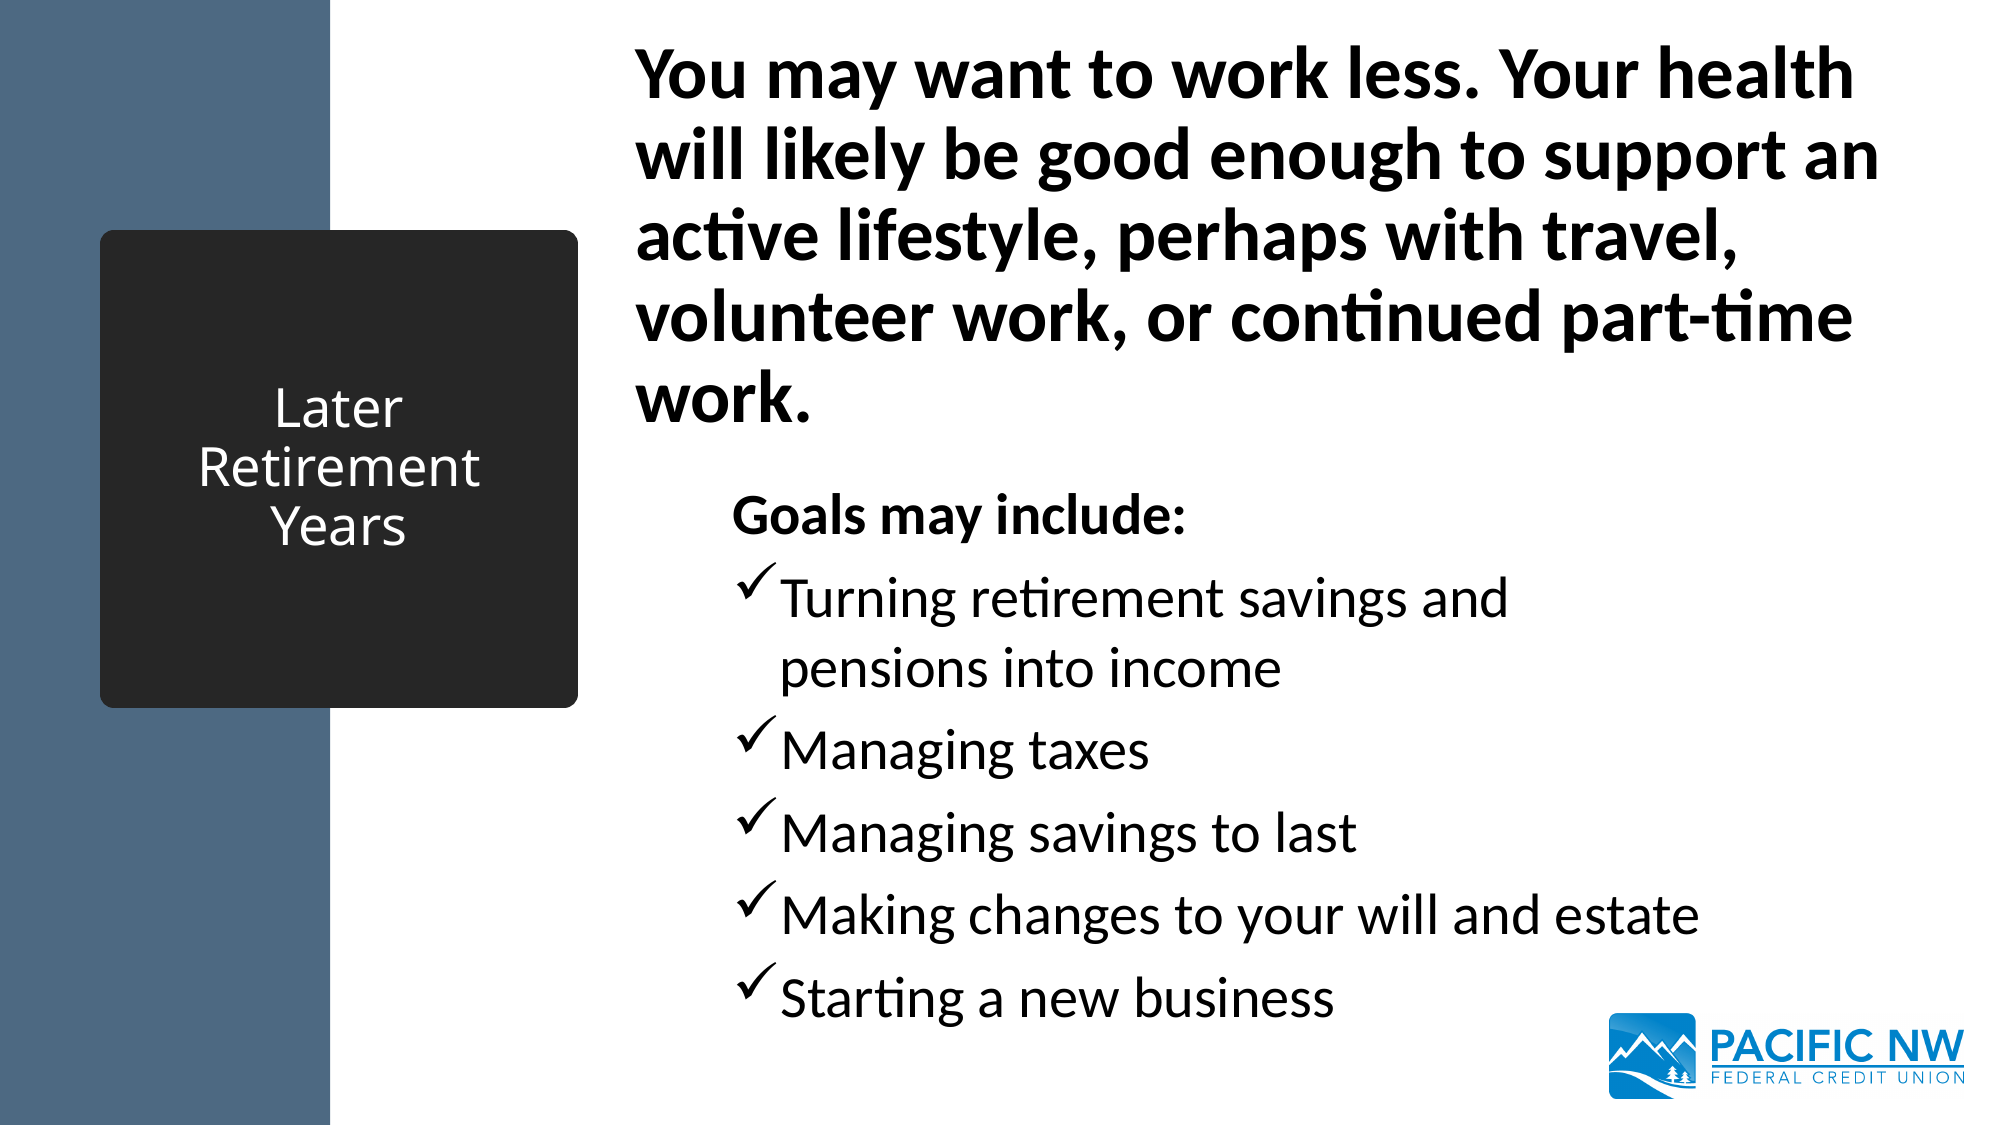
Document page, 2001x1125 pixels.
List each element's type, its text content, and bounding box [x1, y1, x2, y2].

picture [1609, 1013, 1964, 1099]
text_box You may want to work less. Your health will likely be good enough to support an active lifestyle, perhaps with travel, volunteer work, or continued part-time work. [620, 26, 1918, 452]
title Later Retirement Years [113, 243, 564, 694]
text_box [0, 0, 331, 1125]
text_box Goals may include: Turning retirement savings and pensions into income Managing taxes Managing savings to last Making changes to your will and estate Starting a new business [717, 468, 1743, 1037]
